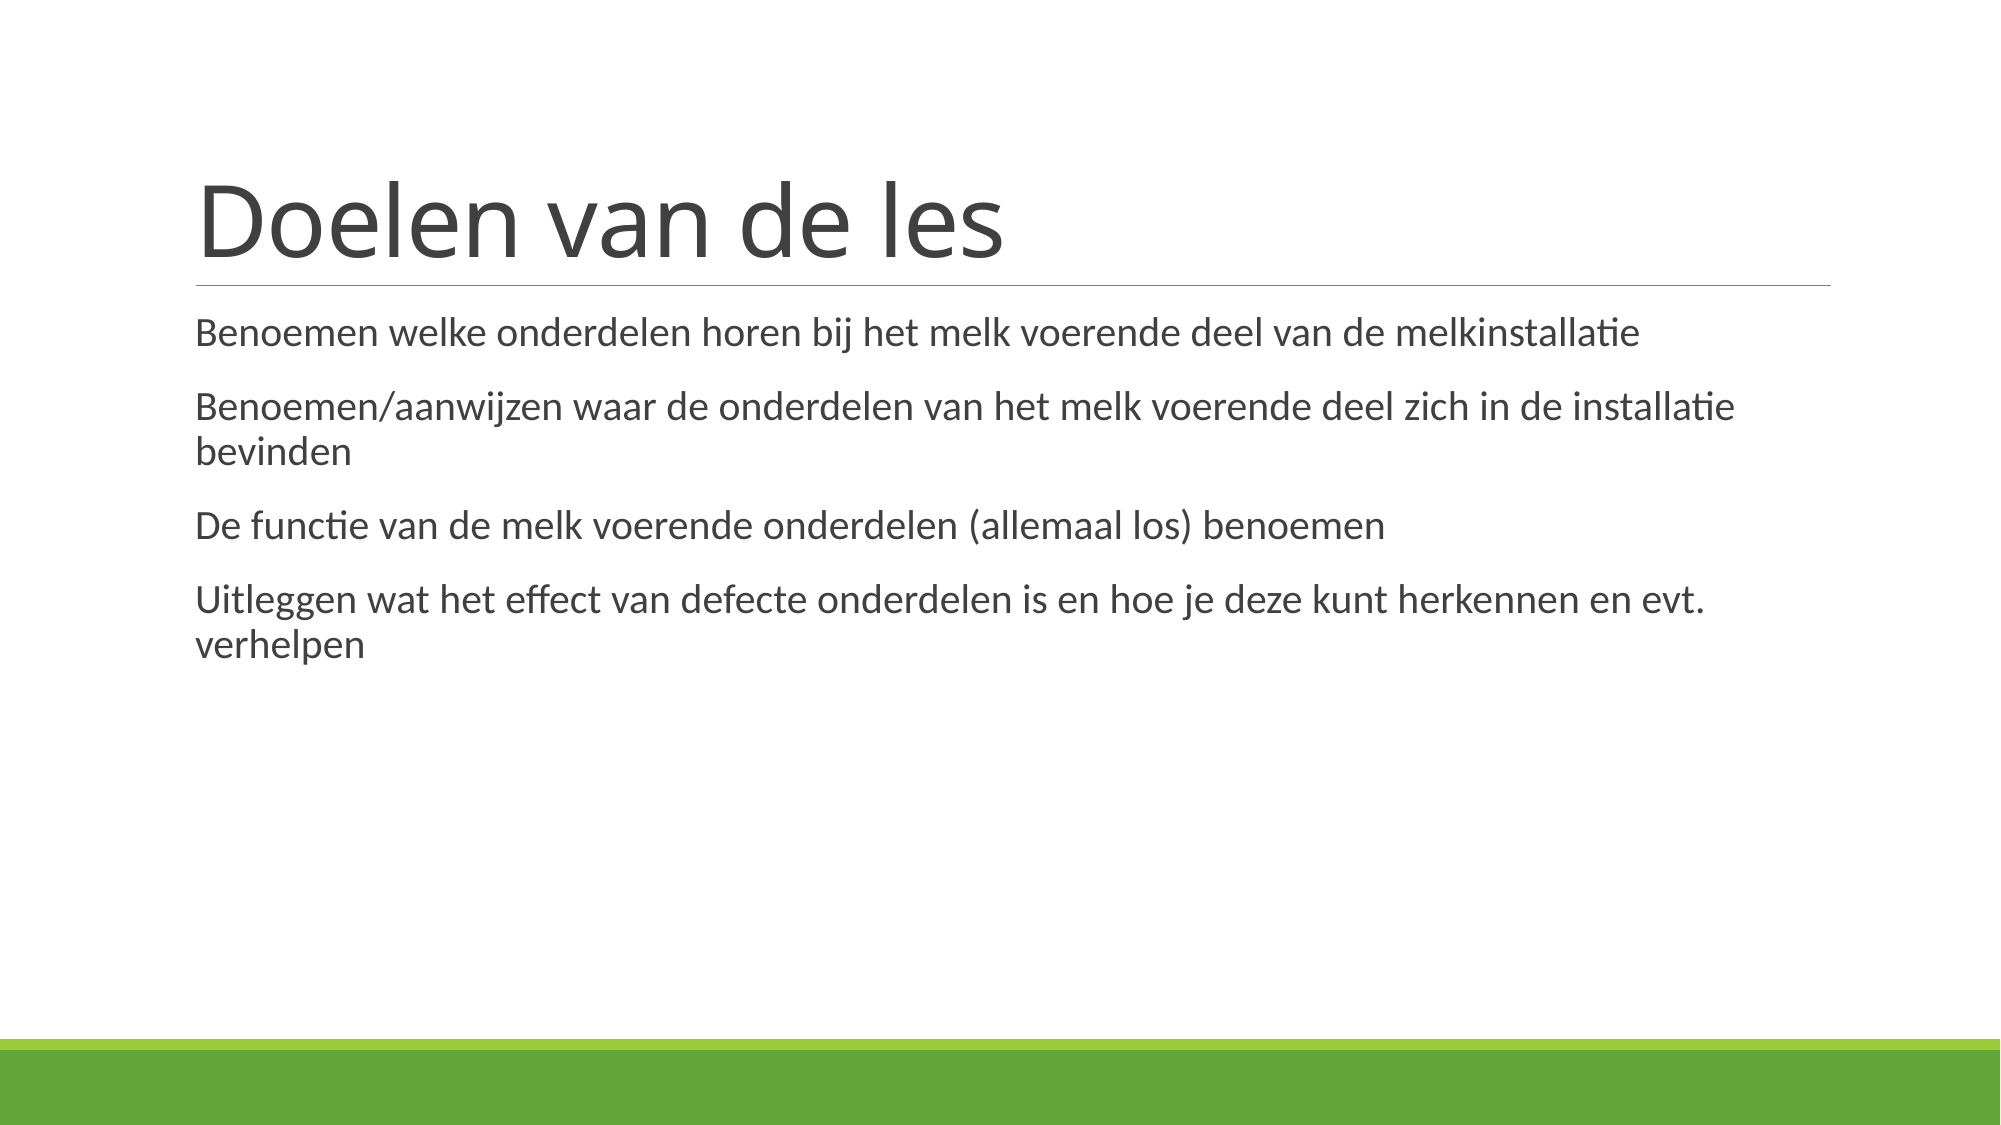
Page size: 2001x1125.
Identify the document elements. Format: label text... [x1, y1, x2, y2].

list Benoemen welke onderdelen horen bij het melk voerende deel van de melkinstallatie Benoemen/aanwijzen waar de onderdelen van het melk voerende deel zich in de installatie bevinden De functie van de melk voerende onderdelen (allemaal los) benoemen Uitleggen wat het effect van defecte onderdelen is en hoe je deze kunt herkennen en evt. verhelpen [180, 302, 1830, 963]
title Doelen van de les [180, 47, 1830, 285]
